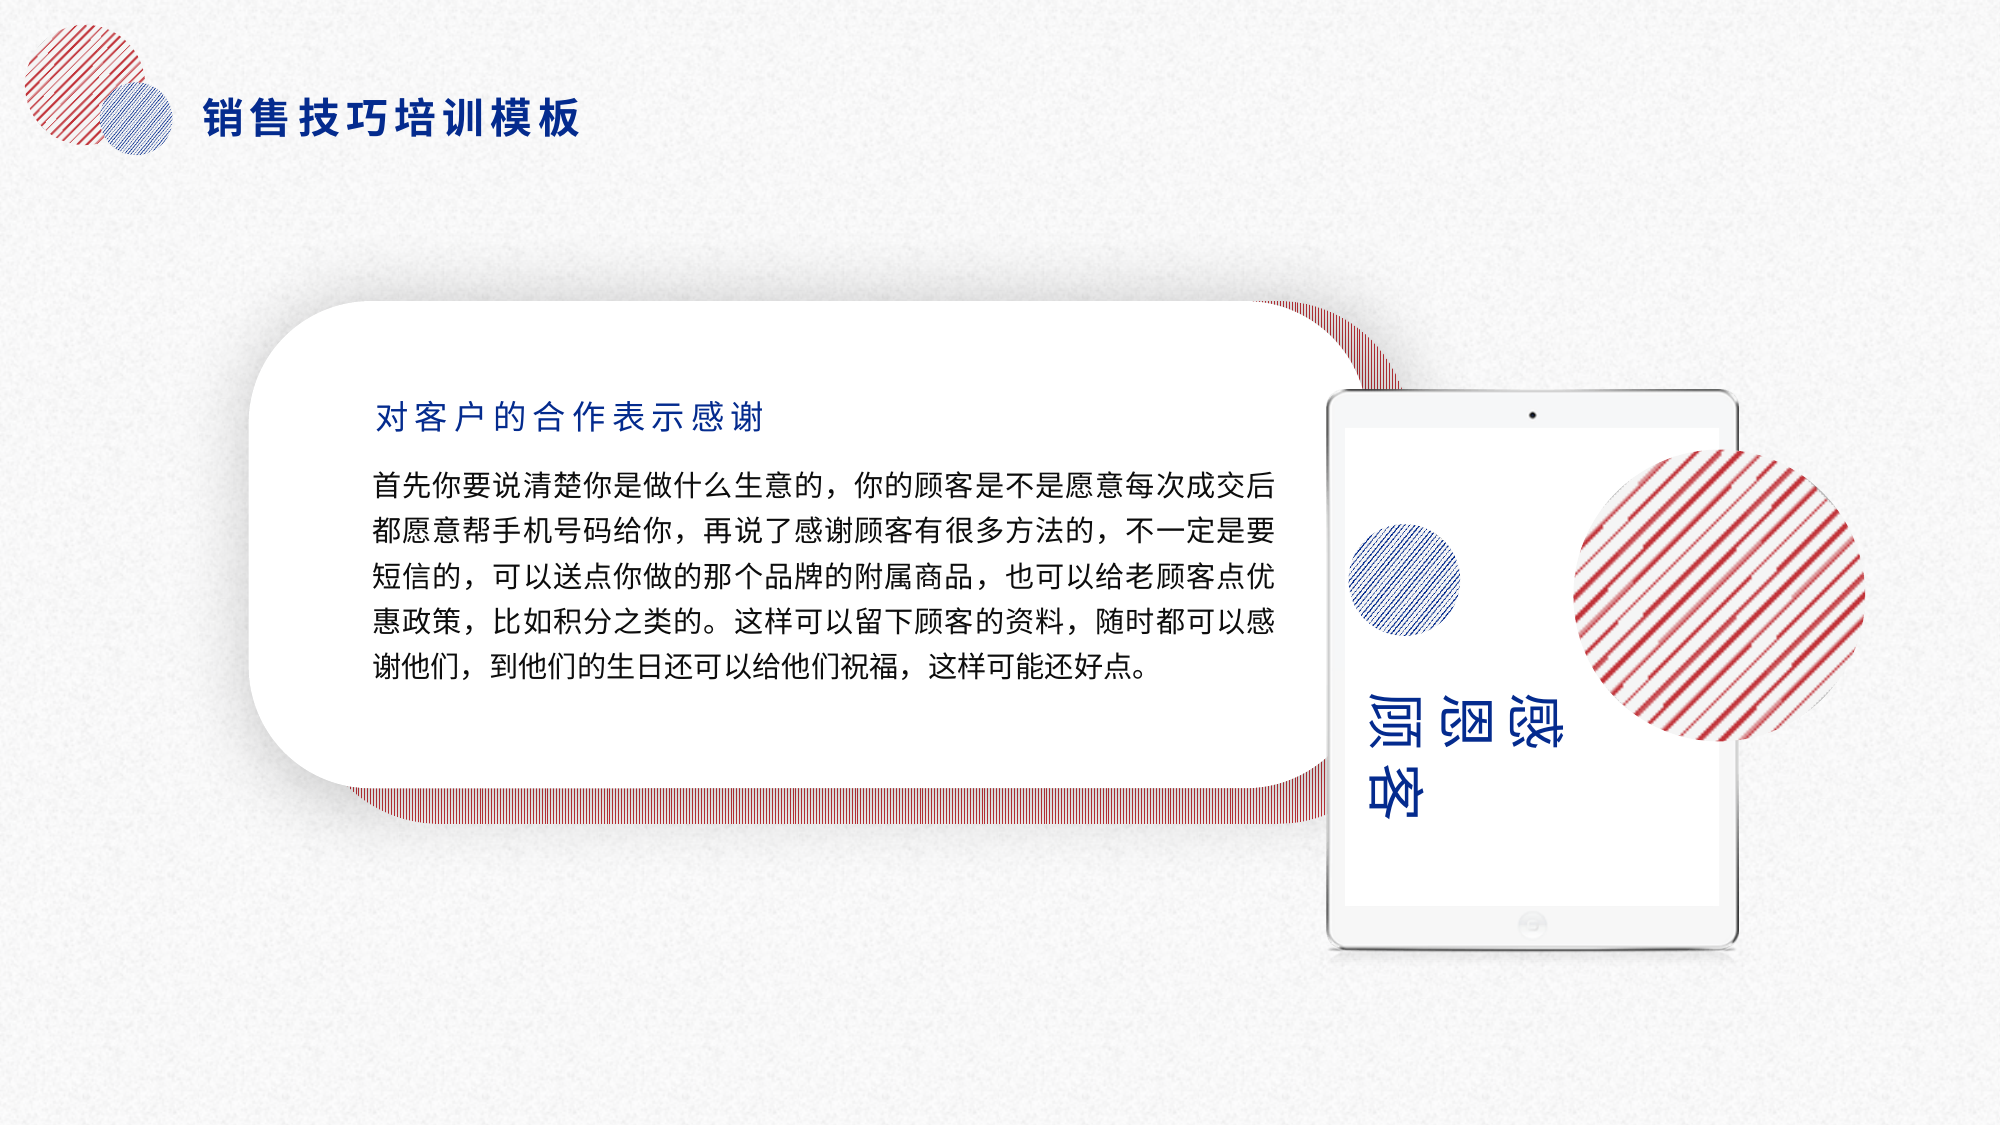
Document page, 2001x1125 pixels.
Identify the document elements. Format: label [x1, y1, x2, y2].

text_box [248, 301, 1410, 824]
text_box [1326, 389, 1866, 967]
picture [1348, 524, 1461, 636]
picture [24, 24, 173, 156]
